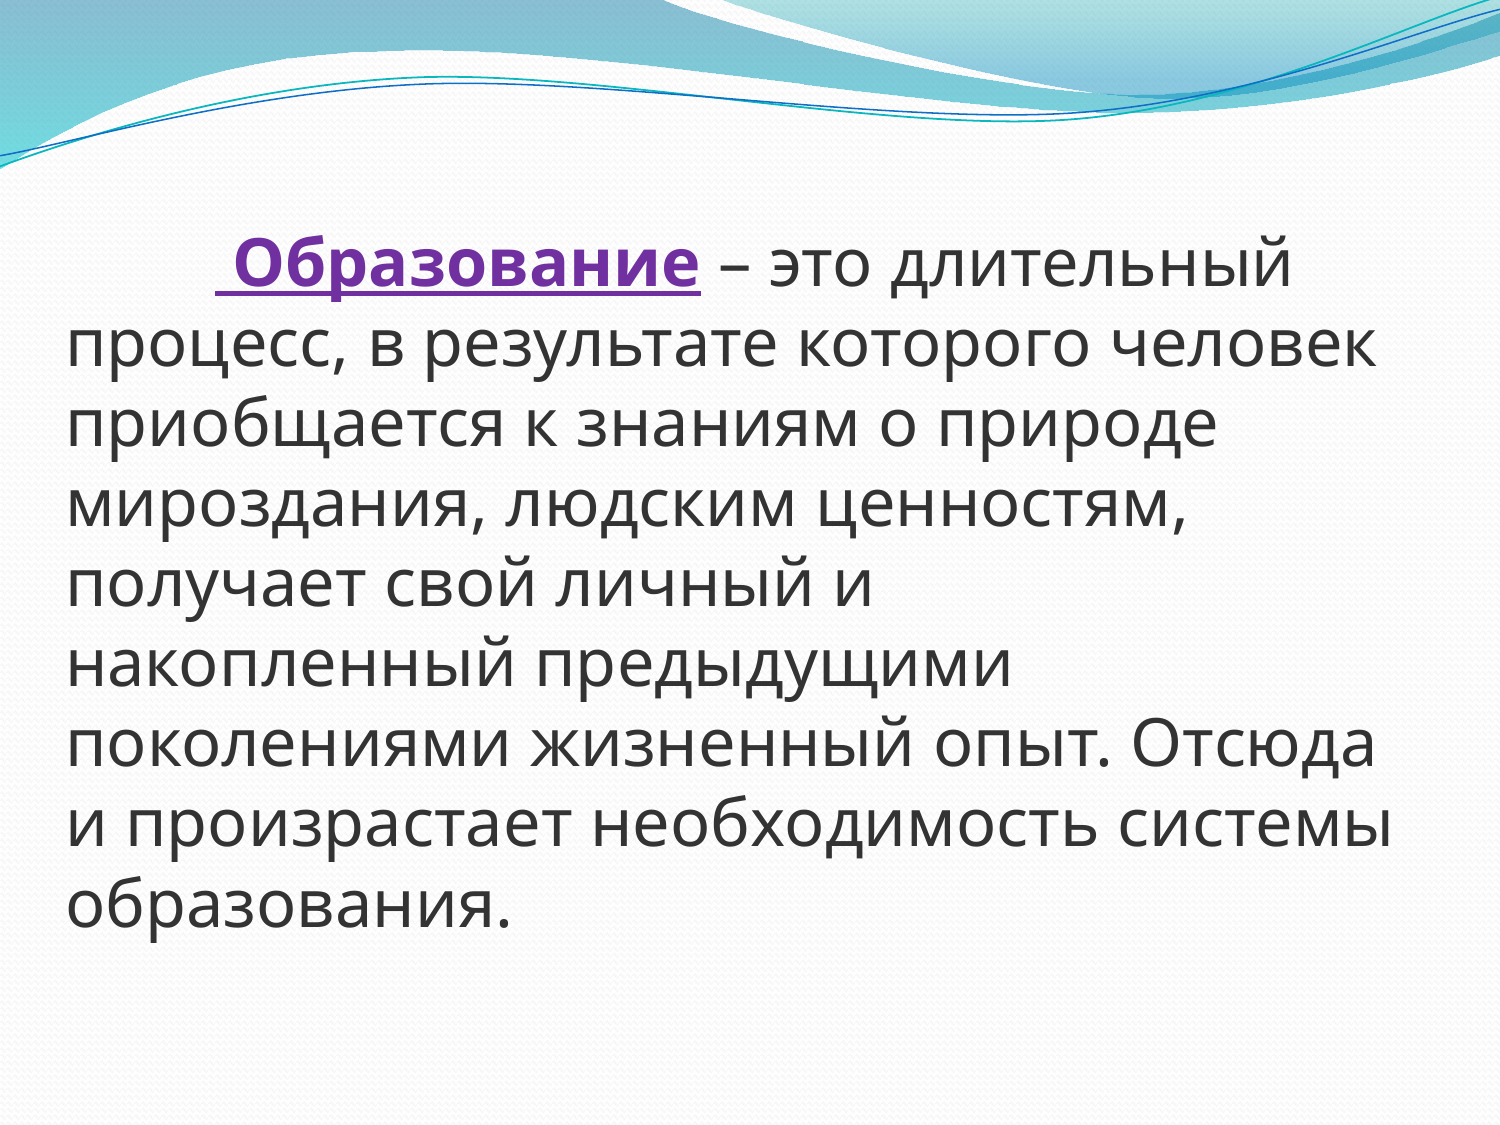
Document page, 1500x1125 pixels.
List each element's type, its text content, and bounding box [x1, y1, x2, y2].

title Образование – это длительный процесс, в результате которого человек приобщается к знаниям о природе мироздания, людским ценностям, получает свой личный и накопленный предыдущими поколениями жизненный опыт. Отсюда и произрастает необходимость системы образования. [64, 184, 1415, 941]
